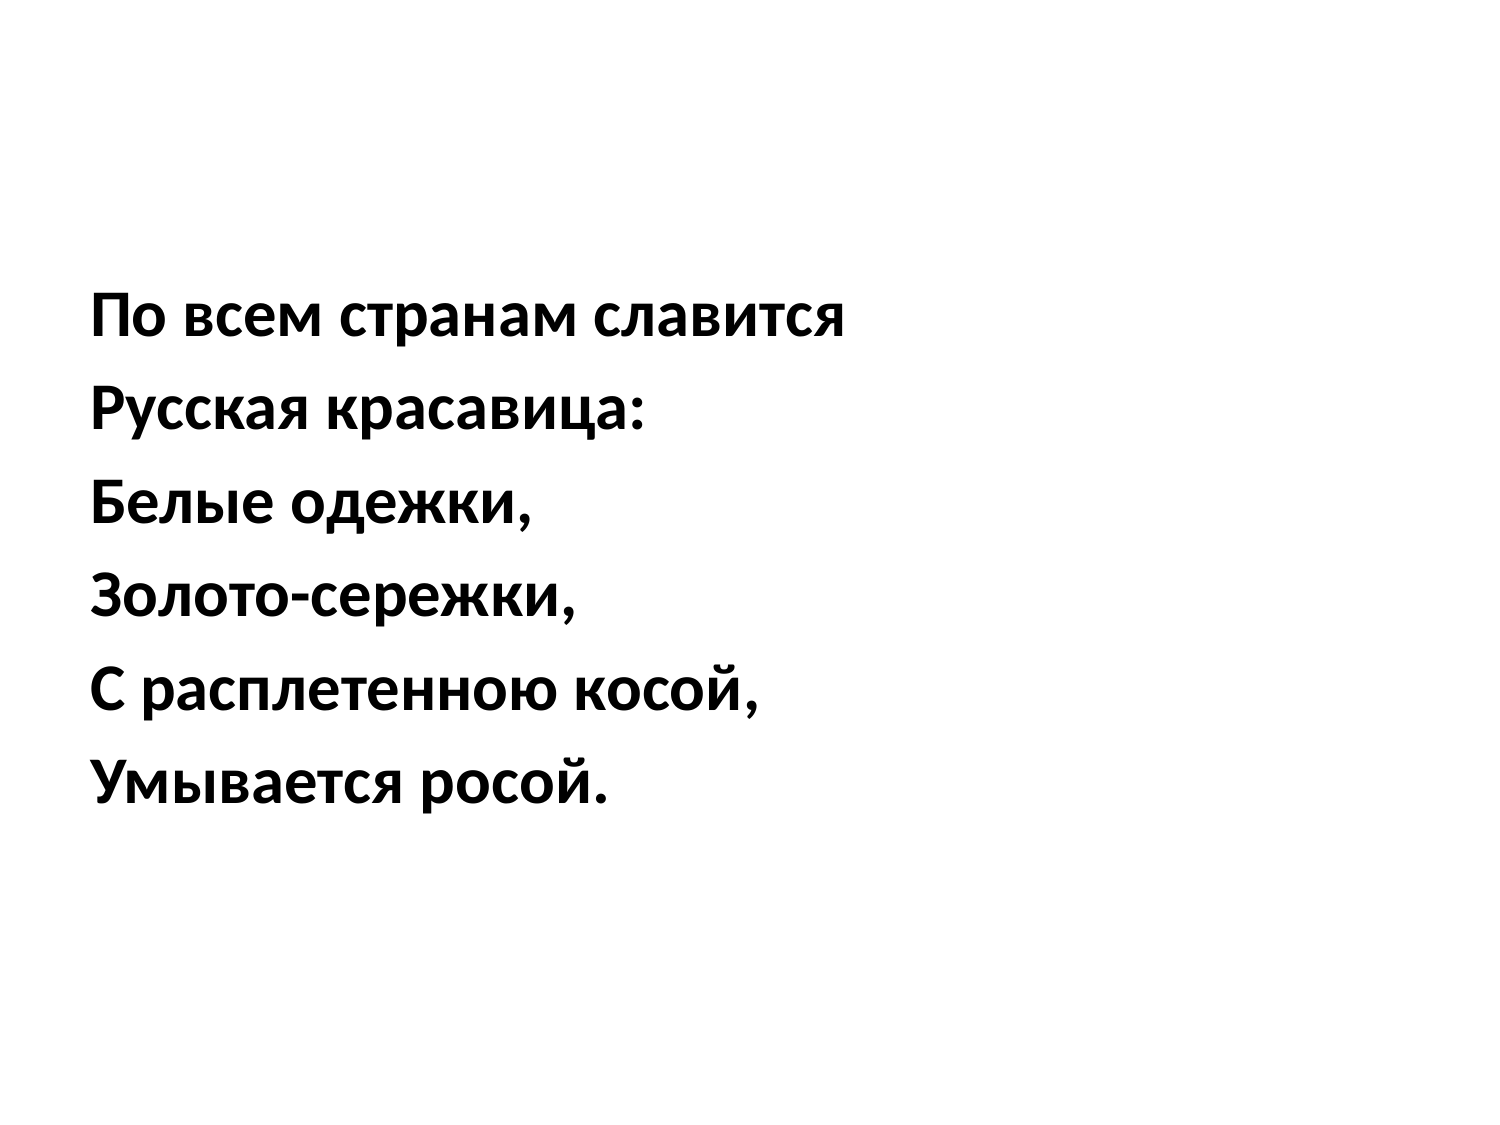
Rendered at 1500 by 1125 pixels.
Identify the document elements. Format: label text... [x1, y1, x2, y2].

list По всем странам славится Русская красавица: Белые одежки, Золото-сережки, С расплетенною косой, Умывается росой. [75, 262, 1425, 1005]
